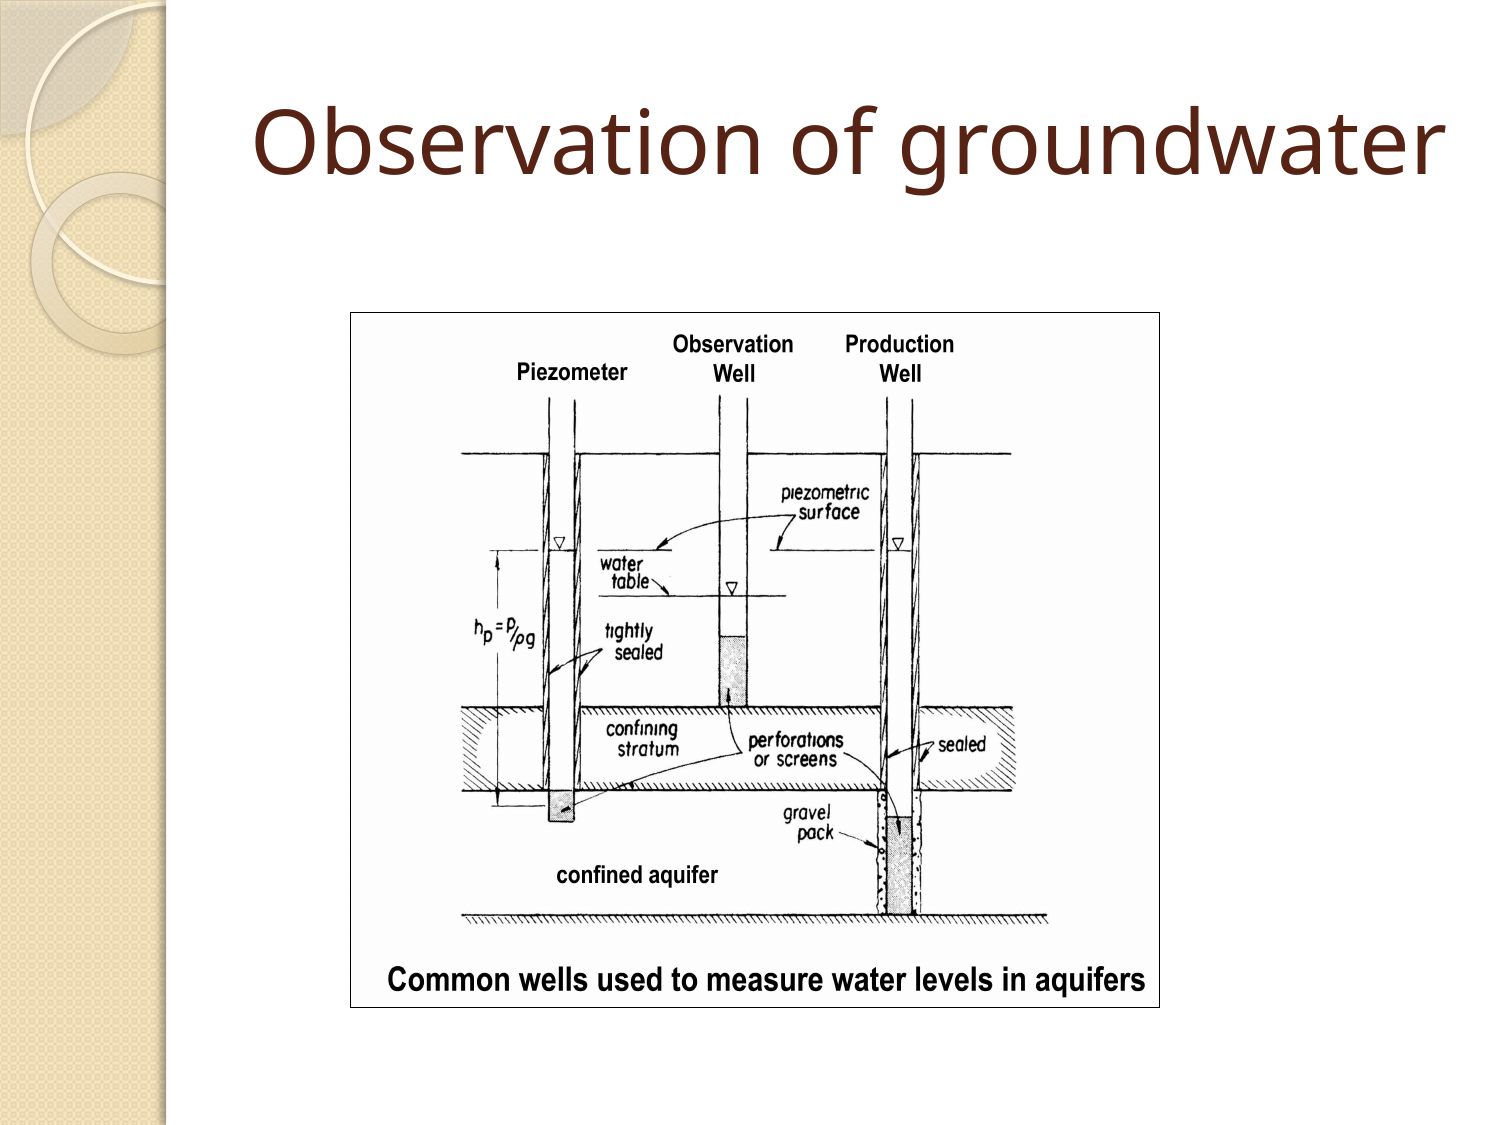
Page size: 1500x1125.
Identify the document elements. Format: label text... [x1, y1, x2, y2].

picture [349, 312, 1160, 1008]
title Observation of groundwater [235, 45, 1466, 233]
